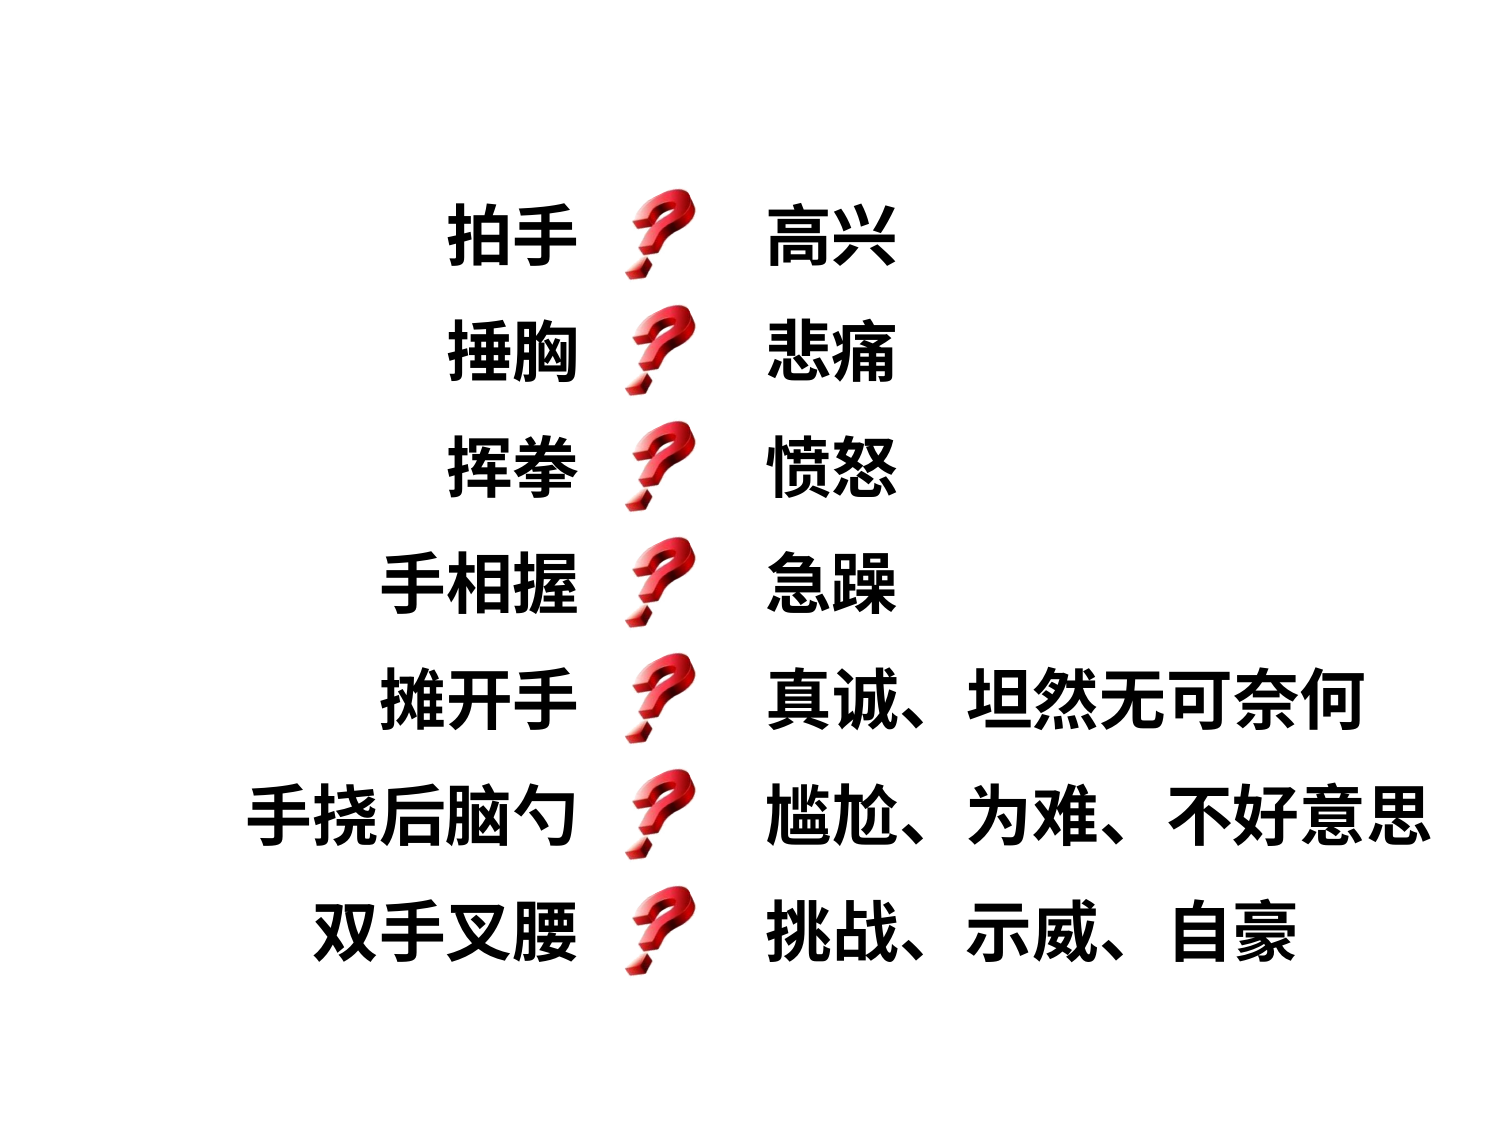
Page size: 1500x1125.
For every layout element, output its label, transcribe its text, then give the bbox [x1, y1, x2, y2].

text_box 挑战、示威、自豪 [750, 882, 1315, 978]
picture [601, 880, 713, 980]
text_box 愤怒 [750, 418, 914, 513]
text_box 急躁 [750, 534, 914, 629]
picture [601, 647, 713, 748]
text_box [229, 185, 596, 979]
picture [601, 415, 713, 516]
picture [601, 183, 713, 284]
text_box 高兴 [750, 185, 914, 281]
text_box 悲痛 [750, 302, 914, 397]
text_box 真诚、坦然无可奈何 [751, 650, 1382, 746]
text_box 尴尬、为难、不好意思 [751, 766, 1449, 862]
picture [601, 299, 713, 400]
picture [601, 763, 713, 864]
picture [601, 531, 713, 632]
